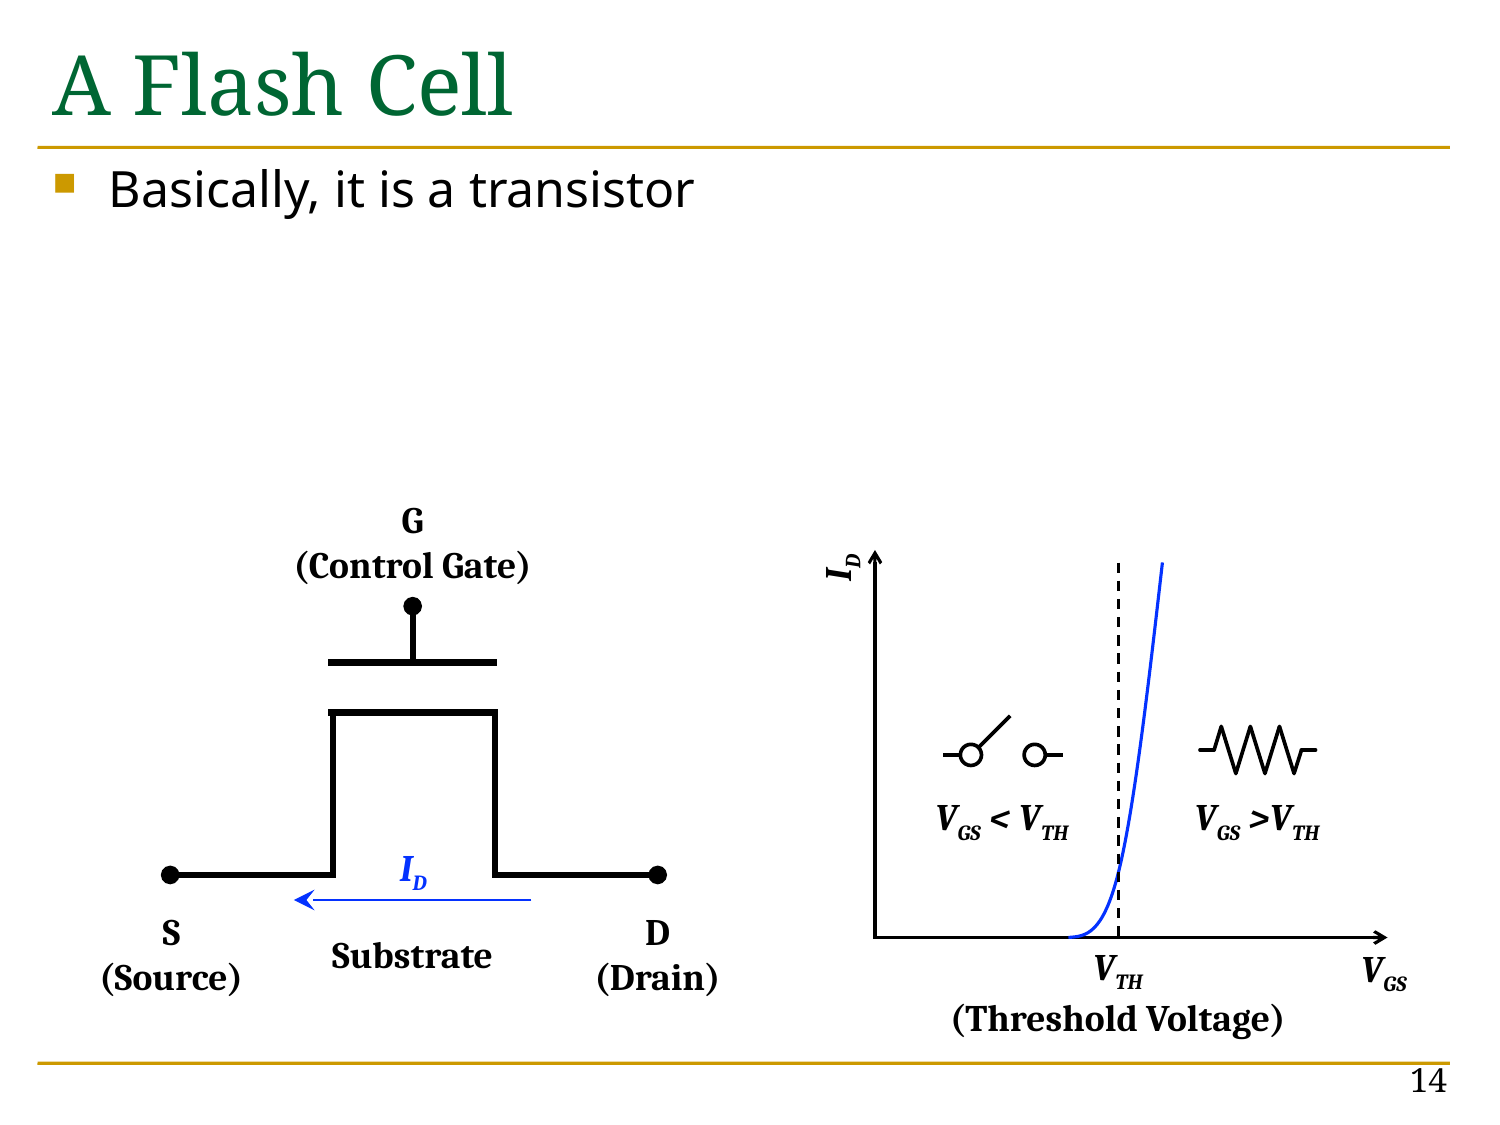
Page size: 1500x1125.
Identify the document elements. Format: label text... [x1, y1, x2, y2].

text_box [1173, 726, 1340, 850]
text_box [914, 731, 1090, 850]
slide_number 14 [1111, 1036, 1462, 1112]
title A Flash Cell [37, 24, 1450, 149]
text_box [81, 487, 738, 1007]
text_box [293, 537, 1426, 1044]
list Basically, it is a transistor [37, 149, 1450, 1063]
